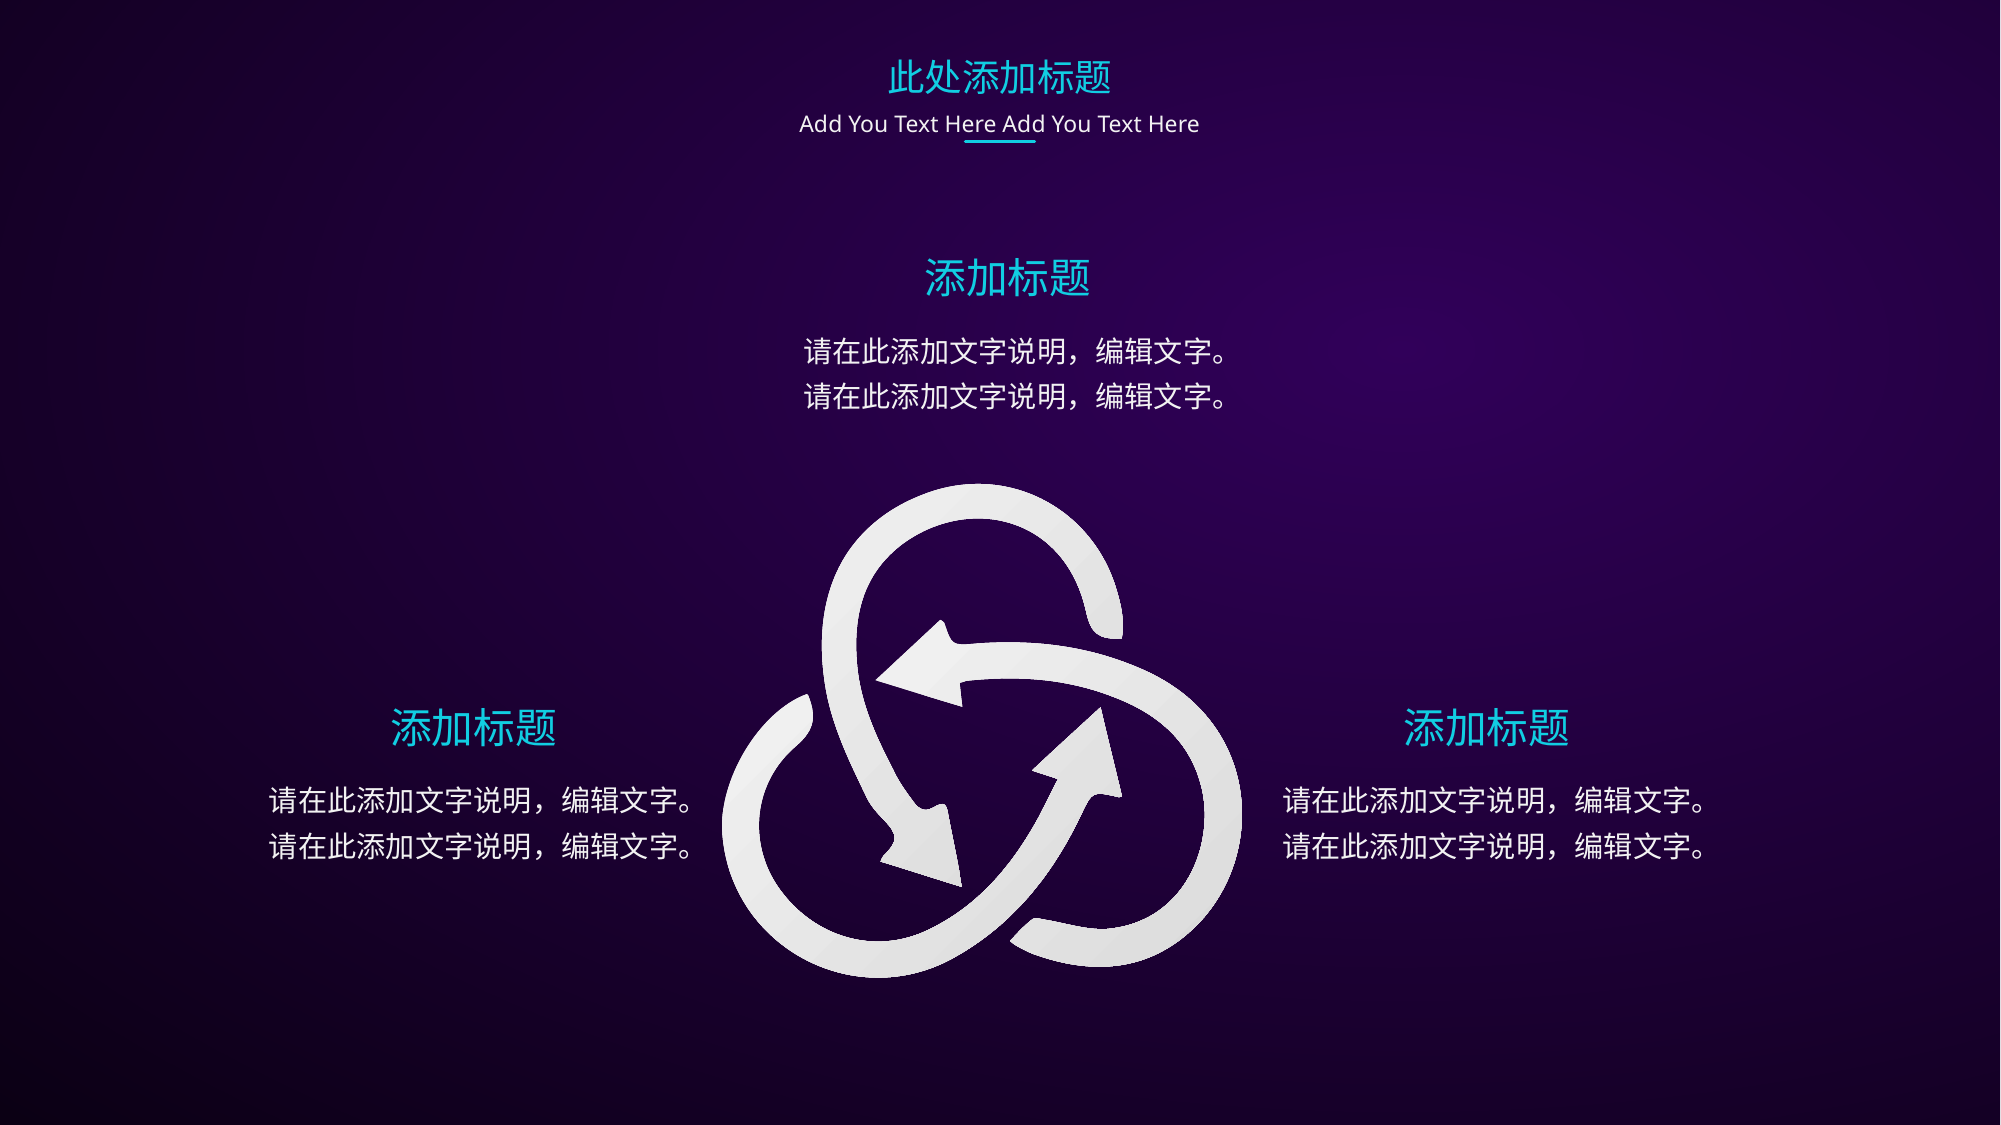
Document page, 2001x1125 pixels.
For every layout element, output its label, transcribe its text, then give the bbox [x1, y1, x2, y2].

text_box 添加标题 [364, 694, 584, 759]
text_box 请在此添加文字说明，编辑文字。请在此添加文字说明，编辑文字。 [786, 315, 1230, 421]
text_box [721, 692, 1124, 979]
text_box [873, 618, 1243, 968]
text_box 请在此添加文字说明，编辑文字。请在此添加文字说明，编辑文字。 [251, 764, 696, 871]
text_box [820, 482, 1124, 889]
text_box 添加标题 [1377, 694, 1597, 759]
picture [0, 0, 2001, 1125]
text_box 请在此添加文字说明，编辑文字。请在此添加文字说明，编辑文字。 [1265, 764, 1709, 871]
text_box Add You Text Here Add You Text Here [770, 93, 1230, 145]
text_box 添加标题 [898, 244, 1118, 310]
text_box 此处添加标题 [872, 46, 1128, 93]
